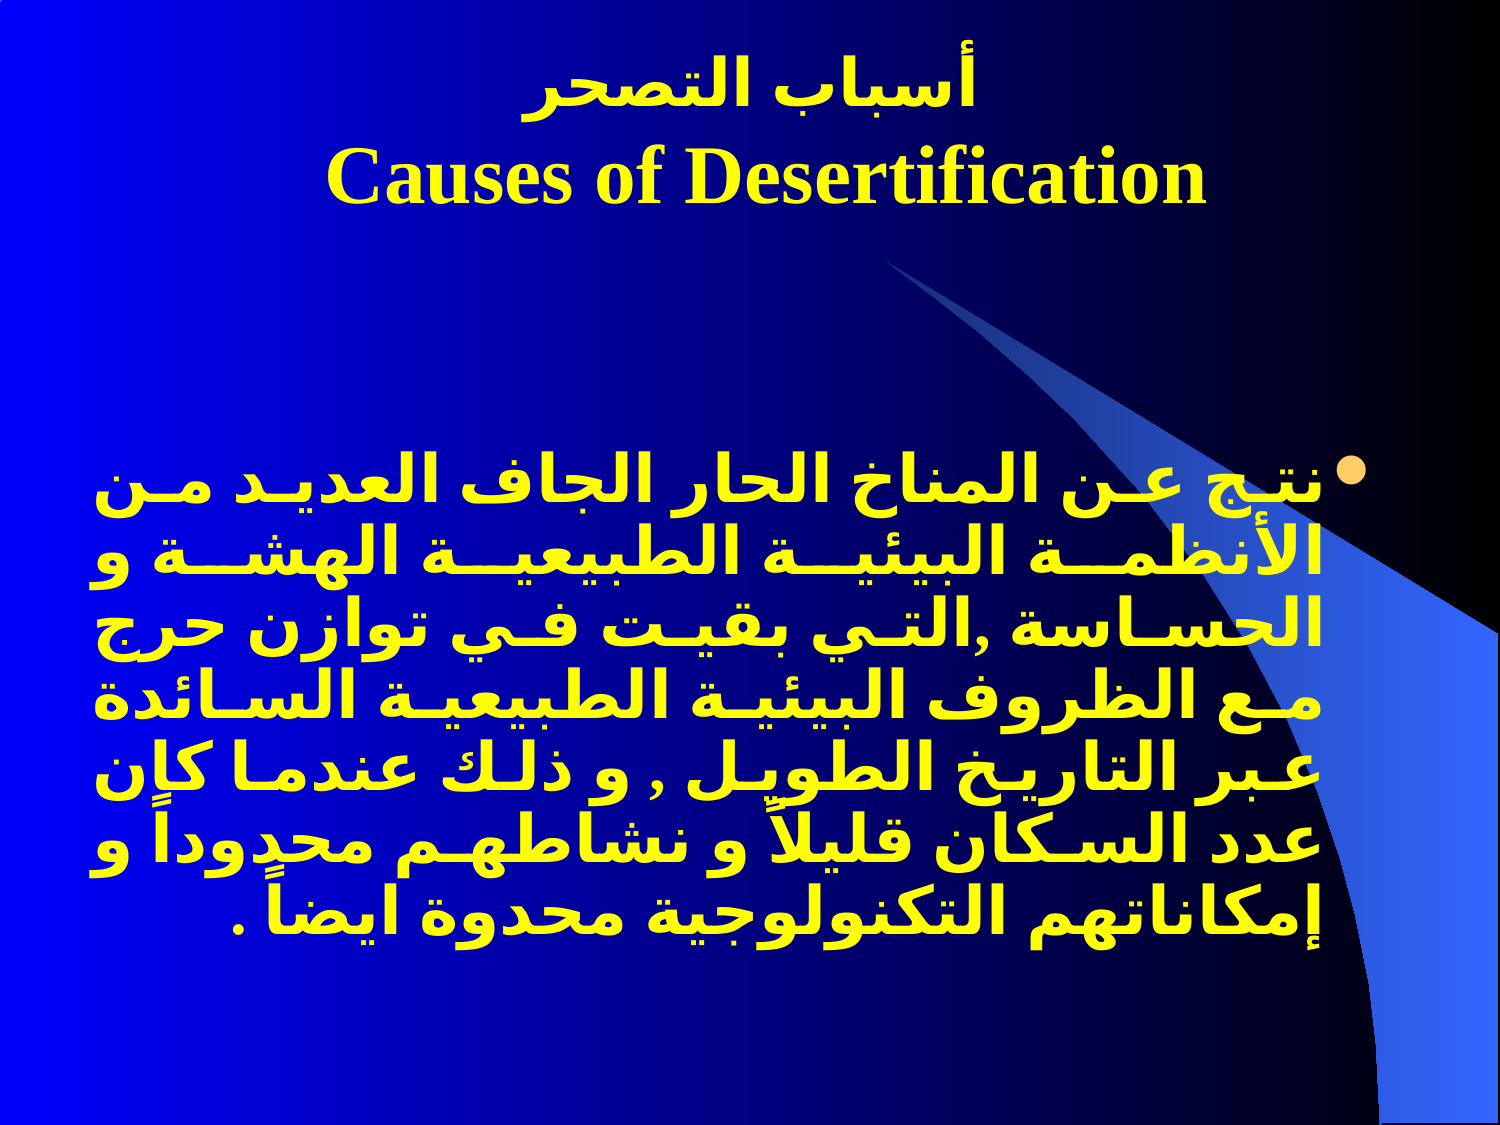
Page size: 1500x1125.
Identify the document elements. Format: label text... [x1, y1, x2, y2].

list نتج عن المناخ الحار الجاف العديد من الأنظمة البيئية الطبيعية الهشة و الحساسة ,التي بقيت في توازن حرج مع الظروف البيئية الطبيعية السائدة عبر التاريخ الطويل , و ذلك عندما كان عدد السكان قليلاً و نشاطهم محدوداً و إمكاناتهم التكنولوجية محدوة ايضاً . [62, 437, 1413, 831]
title أسباب التصحر Causes of Desertification [76, 42, 1427, 218]
